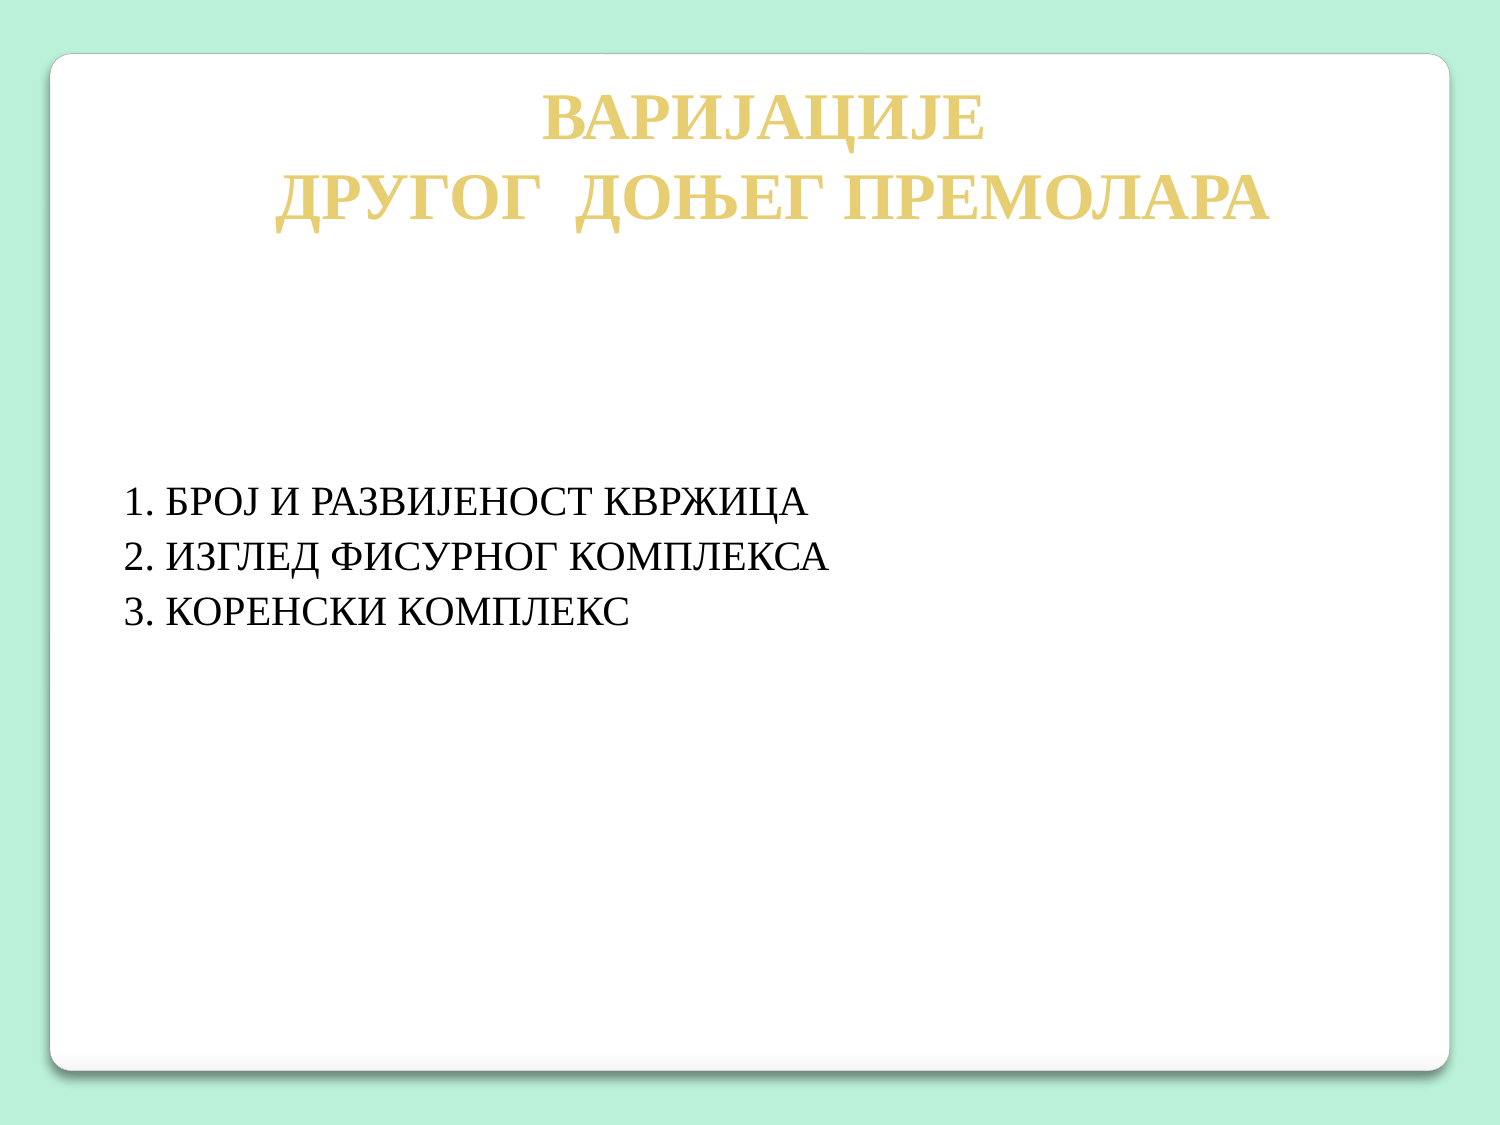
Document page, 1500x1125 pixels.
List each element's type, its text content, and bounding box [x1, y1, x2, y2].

list 1. БРОЈ И РАЗВИЈЕНОСТ КВРЖИЦА 2. ИЗГЛЕД ФИСУРНОГ КОМПЛЕКСА 3. КОРЕНСКИ КОМПЛЕКС [112, 467, 1455, 707]
text_box ВАРИЈАЦИЈЕ ДРУГОГ ДОЊЕГ ПРЕМОЛАРА [48, 66, 1498, 335]
